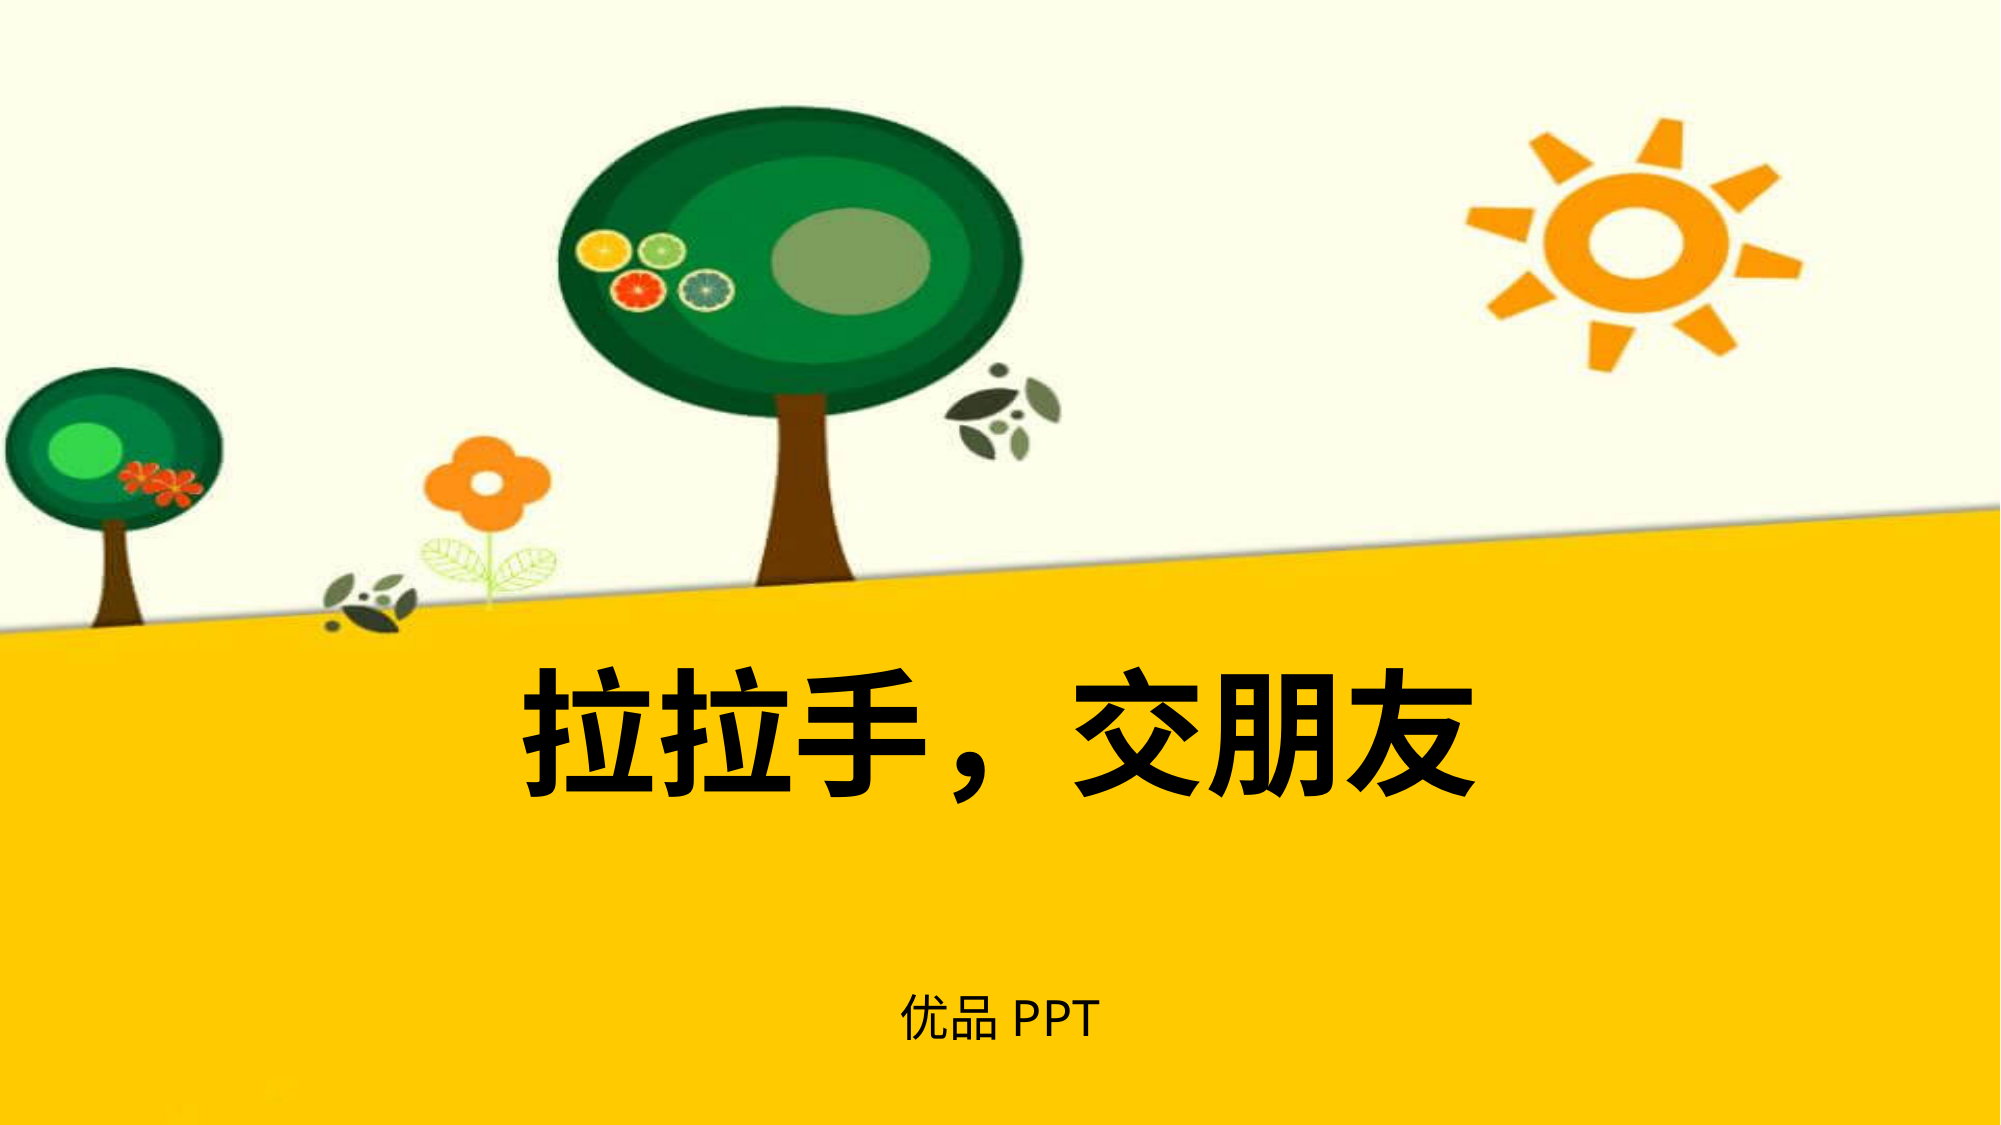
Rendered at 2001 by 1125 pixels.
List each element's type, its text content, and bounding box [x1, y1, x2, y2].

text_box 优品PPT [249, 972, 1750, 1054]
title 拉拉手，交朋友 [250, 609, 1750, 851]
picture [0, 0, 2001, 1125]
